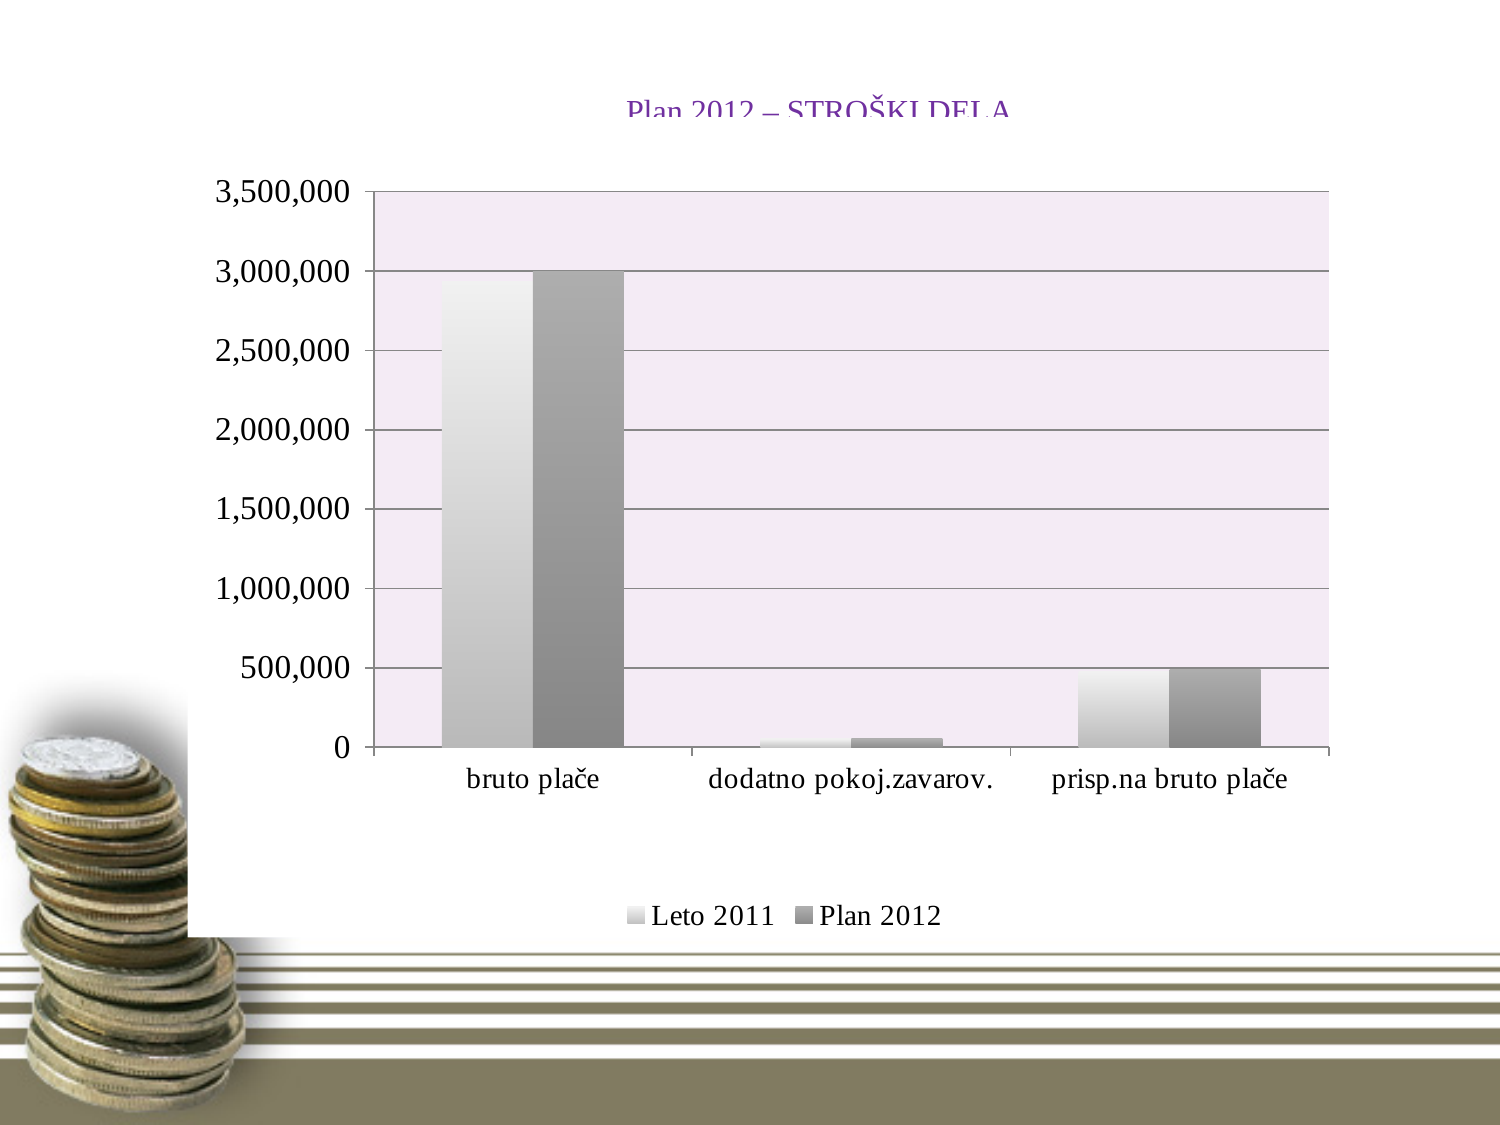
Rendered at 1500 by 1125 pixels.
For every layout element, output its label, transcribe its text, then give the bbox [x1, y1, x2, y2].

chart [187, 116, 1384, 938]
title Plan 2012 – STROŠKI DELA [257, 81, 1388, 200]
picture [0, 0, 1500, 1125]
